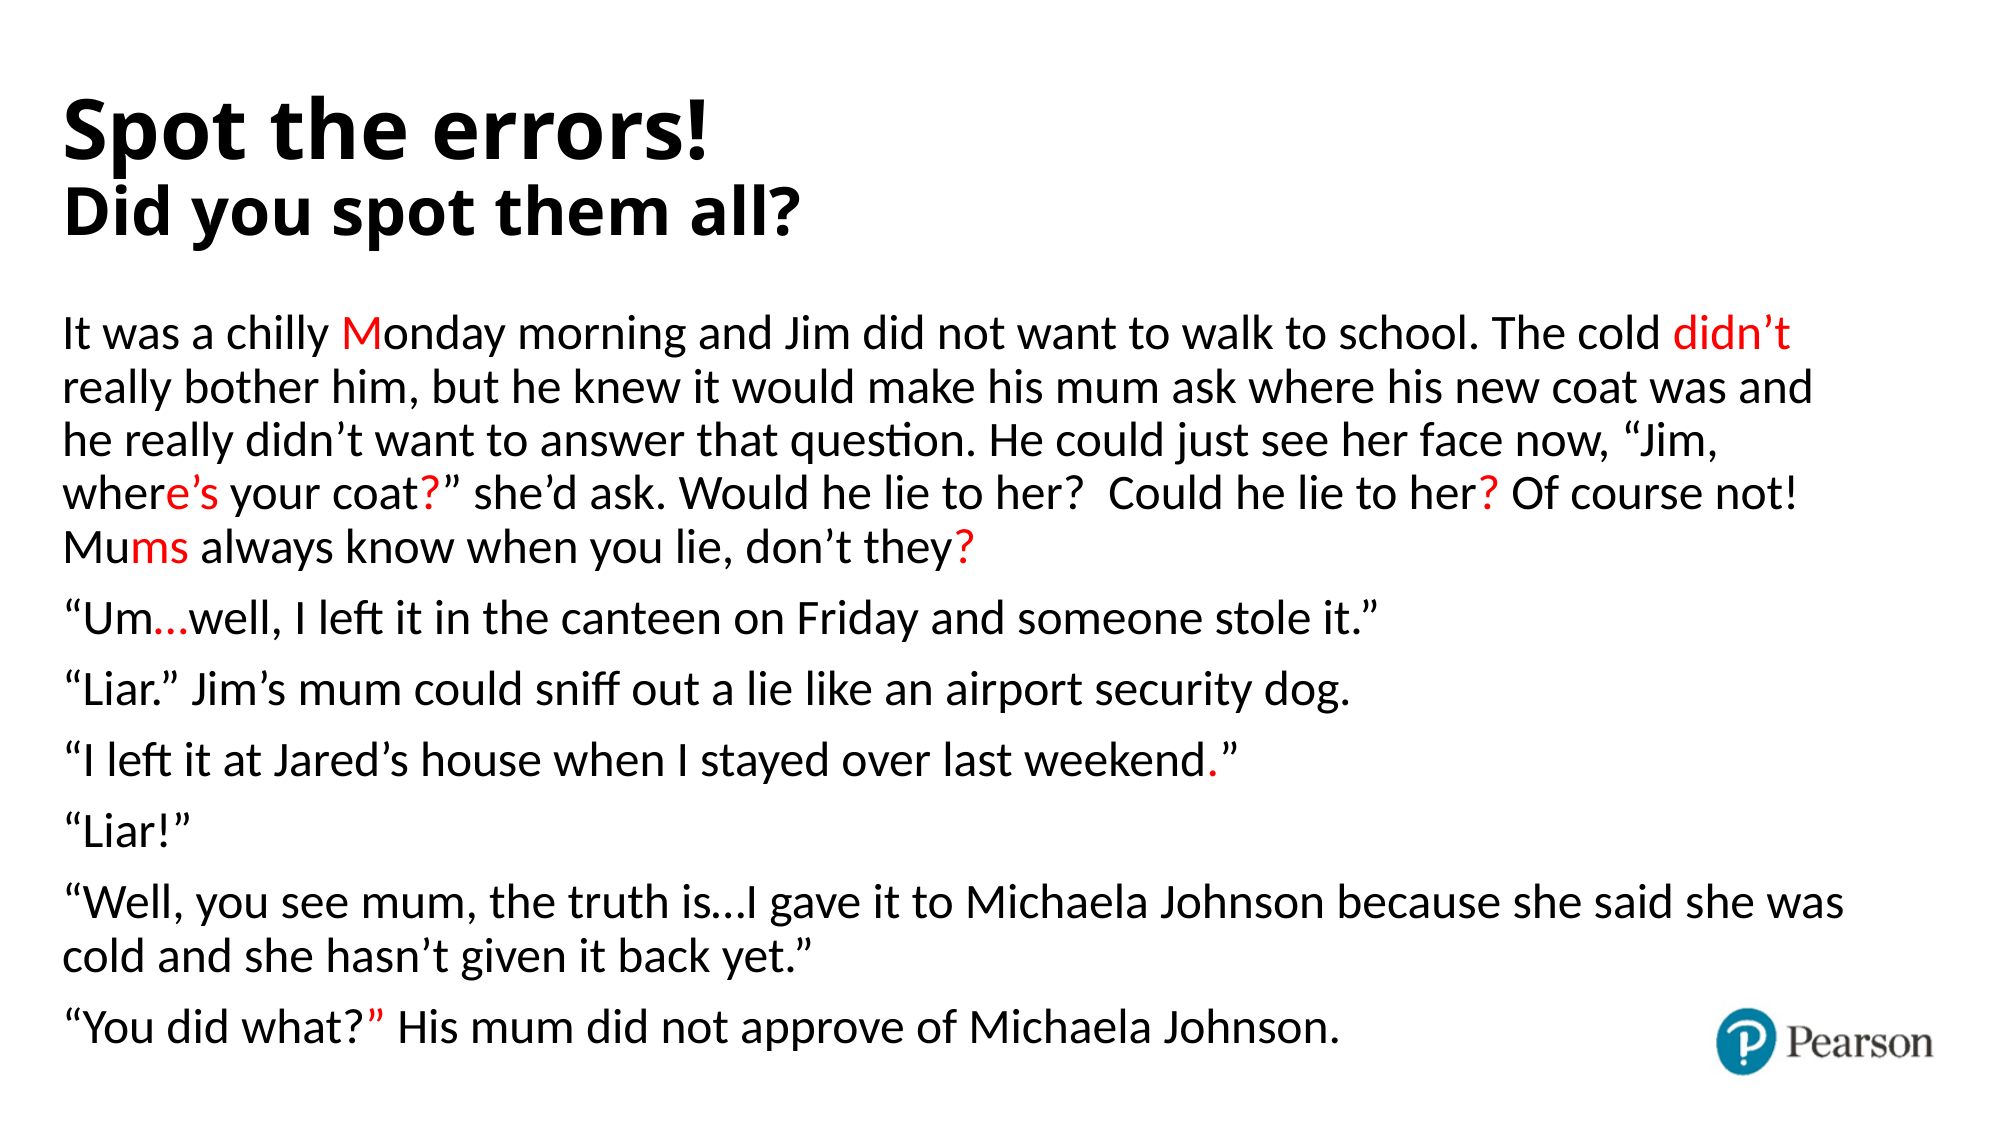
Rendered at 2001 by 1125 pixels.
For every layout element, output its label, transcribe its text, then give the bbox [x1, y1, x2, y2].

picture [1706, 993, 1944, 1086]
title Spot the errors! Did you spot them all? [47, 59, 1863, 278]
list It was a chilly Monday morning and Jim did not want to walk to school. The cold didn’t really bother him, but he knew it would make his mum ask where his new coat was and he really didn’t want to answer that question. He could just see her face now, “Jim, where’s your coat?” she’d ask. Would he lie to her? Could he lie to her? Of course not! Mums always know when you lie, don’t they? “Um…well, I left it in the canteen on Friday and someone stole it.” “Liar.” Jim’s mum could sniff out a lie like an airport security dog. “I left it at Jared’s house when I stayed over last weekend.” “Liar!” “Well, you see mum, the truth is…I gave it to Michaela Johnson because she said she was cold and she hasn’t given it back yet.” “You did what?” His mum did not approve of Michaela Johnson. [47, 299, 1863, 1068]
